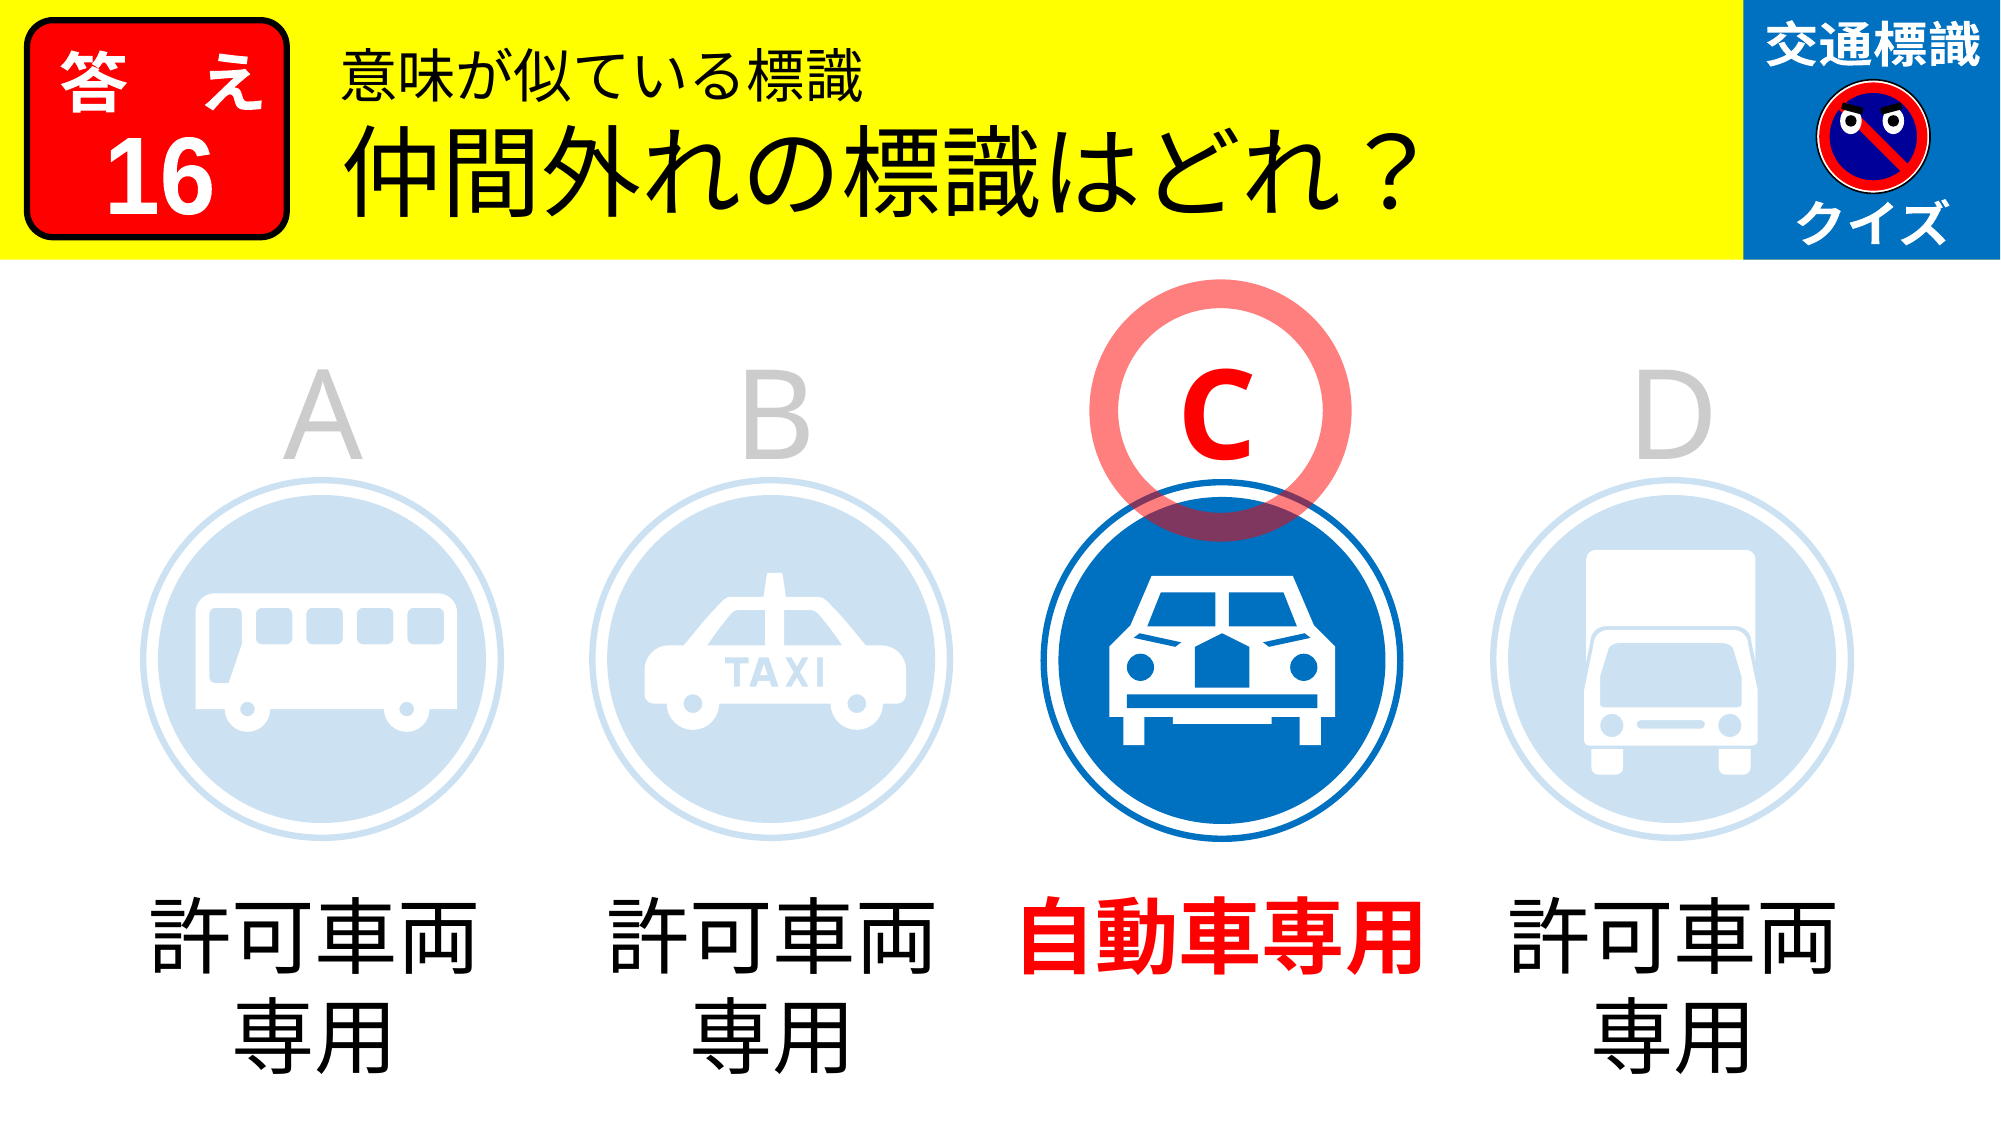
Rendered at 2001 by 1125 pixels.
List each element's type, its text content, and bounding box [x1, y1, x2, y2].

text_box 許可車両 専用 [133, 876, 496, 1092]
text_box 仲間外れの標識はどれ？ [326, 101, 1457, 237]
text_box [588, 476, 954, 842]
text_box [1489, 476, 1855, 842]
text_box 自動車専用 [997, 876, 1444, 992]
text_box [1089, 279, 1352, 477]
text_box [1445, 327, 1897, 858]
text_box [139, 476, 505, 842]
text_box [1040, 478, 1404, 843]
text_box 意味が似ている標識 [324, 32, 879, 117]
text_box 許可車両 専用 [1492, 876, 1855, 1092]
text_box C [1162, 327, 1272, 477]
text_box 許可車両 専用 [591, 876, 954, 1092]
text_box [90, 327, 989, 858]
